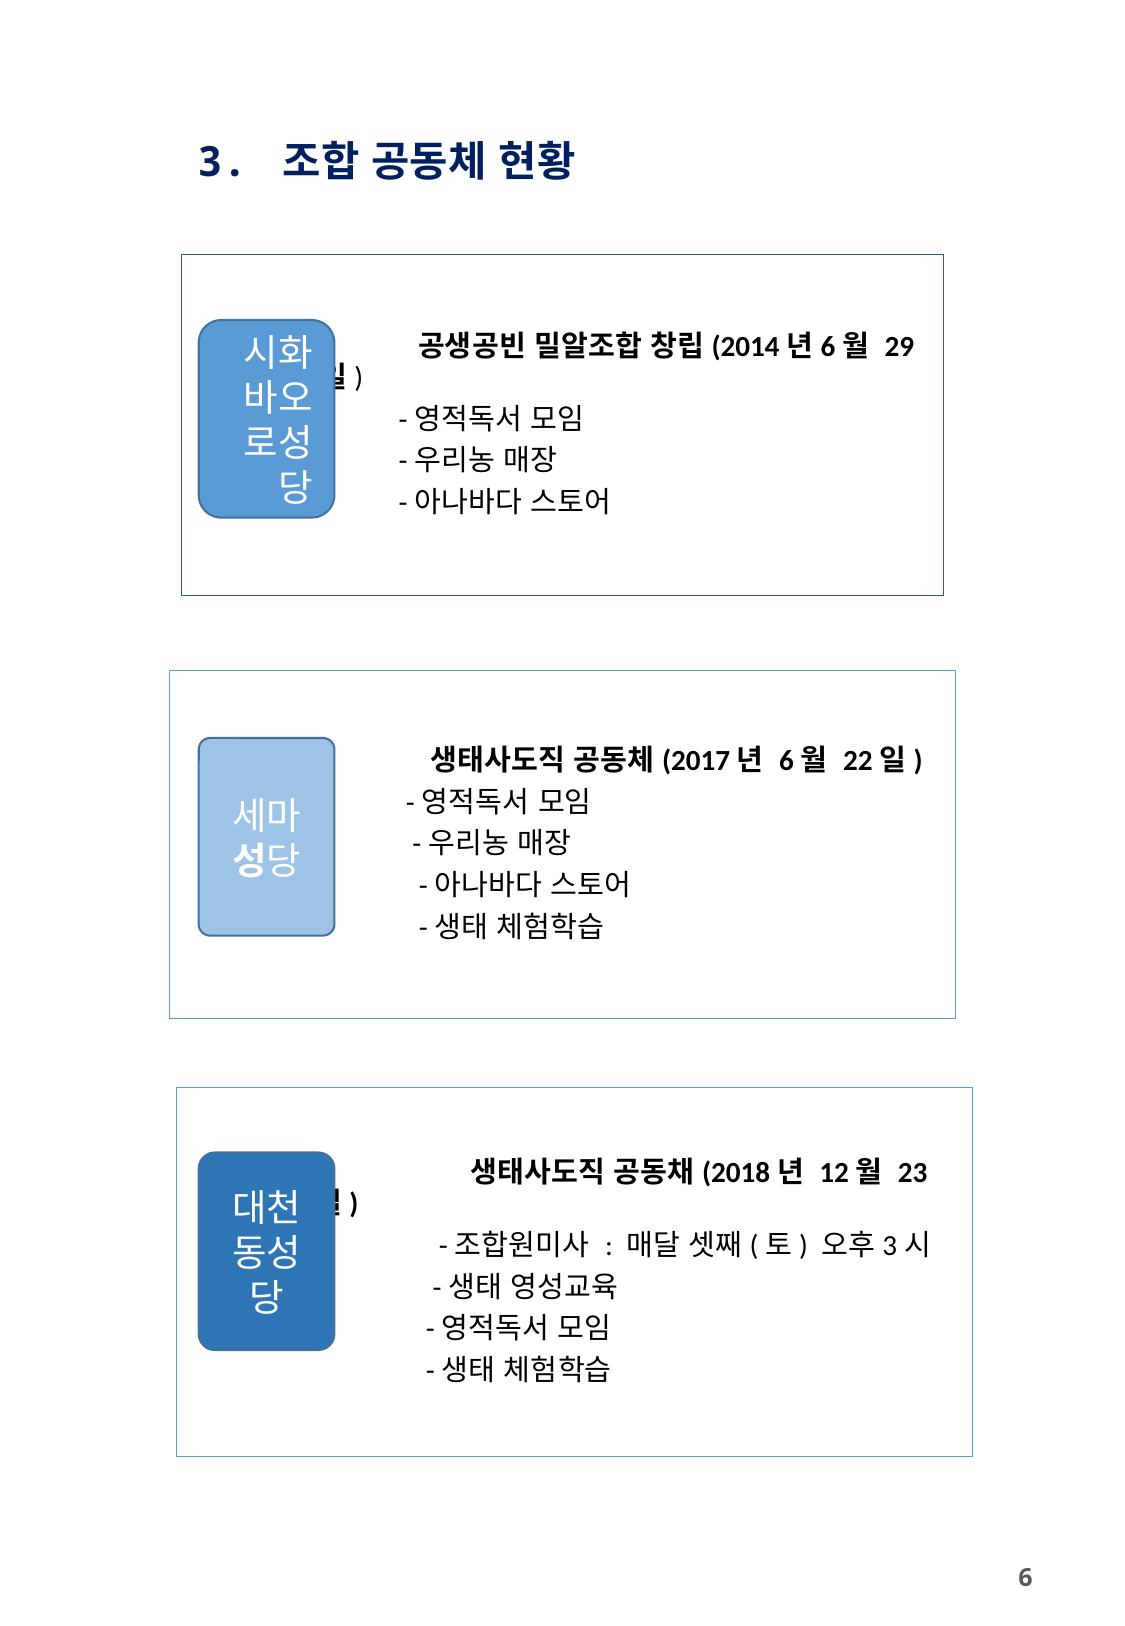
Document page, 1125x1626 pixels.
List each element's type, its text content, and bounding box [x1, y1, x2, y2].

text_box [116, 227, 1012, 1478]
text_box 6 [963, 1554, 1048, 1599]
text_box 3. 조합 공동체 현황 [182, 126, 946, 192]
